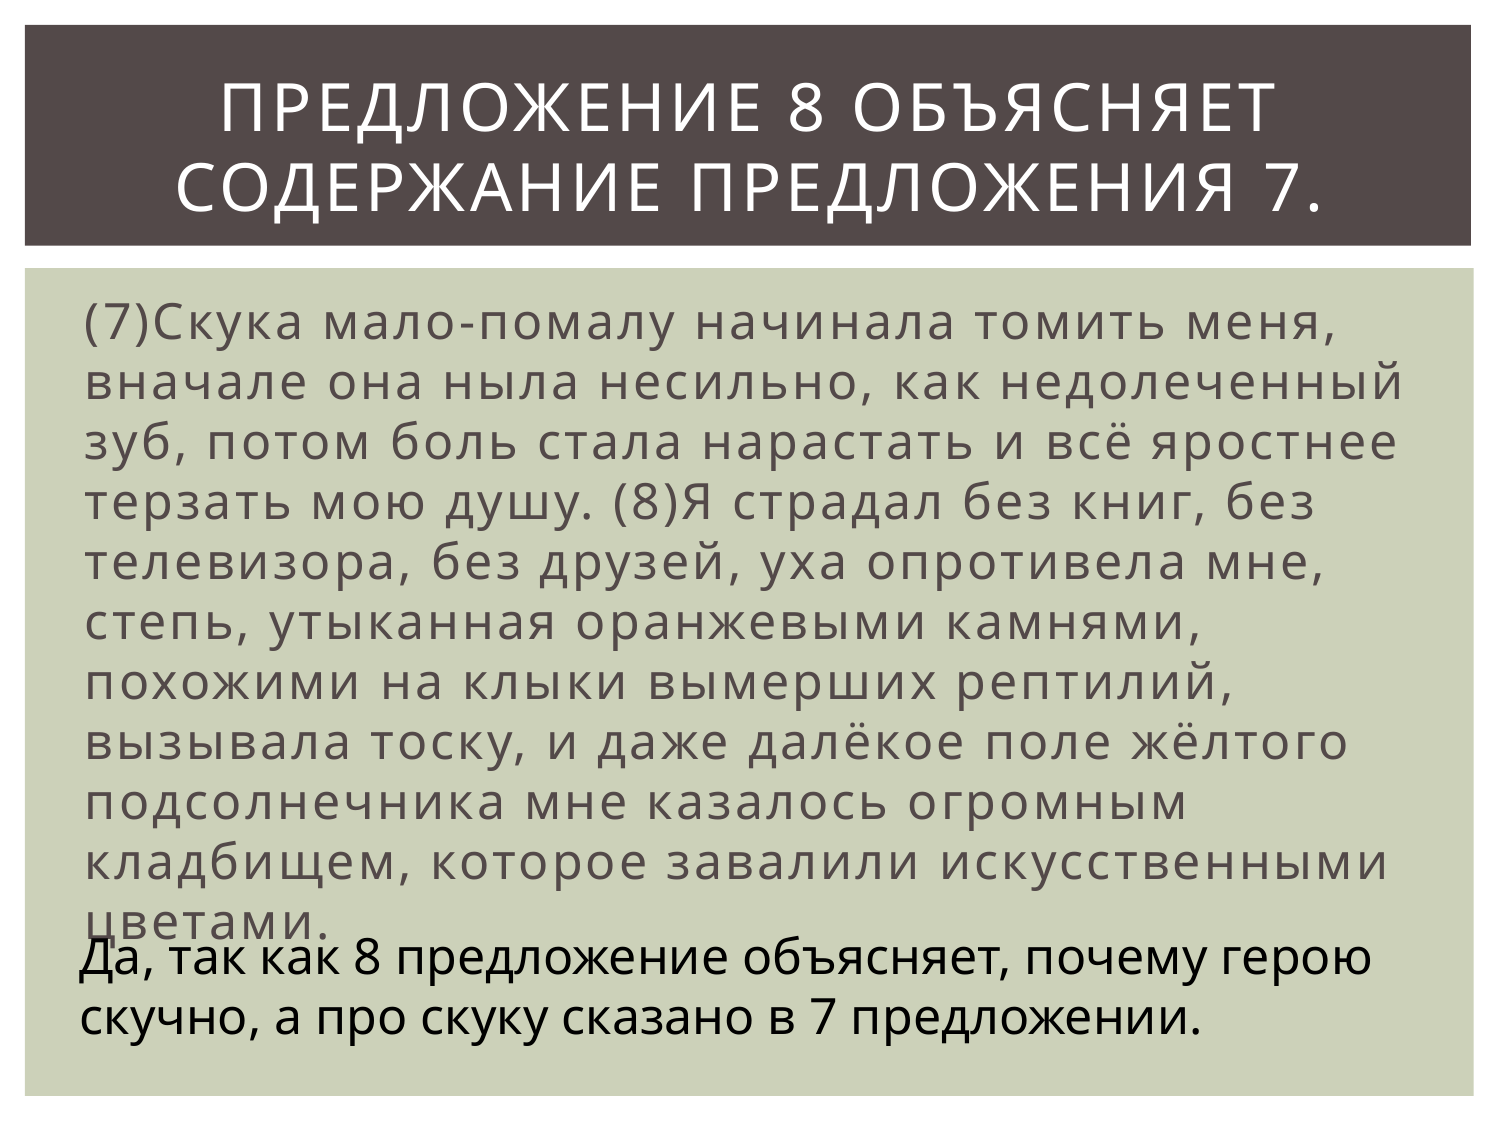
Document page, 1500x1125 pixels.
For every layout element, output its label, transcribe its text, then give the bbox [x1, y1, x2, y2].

text_box Да, так как 8 предложение объясняет, почему герою скучно, а про скуку сказано в 7 предложении. [64, 916, 1447, 1052]
list (7)Скука мало-помалу начинала томить меня, вначале она ныла несильно, как недолеченный зуб, потом боль стала нарастать и всё яростнее терзать мою душу. (8)Я страдал без книг, без телевизора, без друзей, уха опротивела мне, степь, утыканная оранжевыми камнями, похожими на клыки вымерших рептилий, вызывала тоску, и даже далёкое поле жёлтого подсолнечника мне казалось огромным кладбищем, которое завалили искусственными цветами. [62, 281, 1442, 1005]
title Предложение 8 объясняет содержание предложения 7. [62, 58, 1438, 232]
